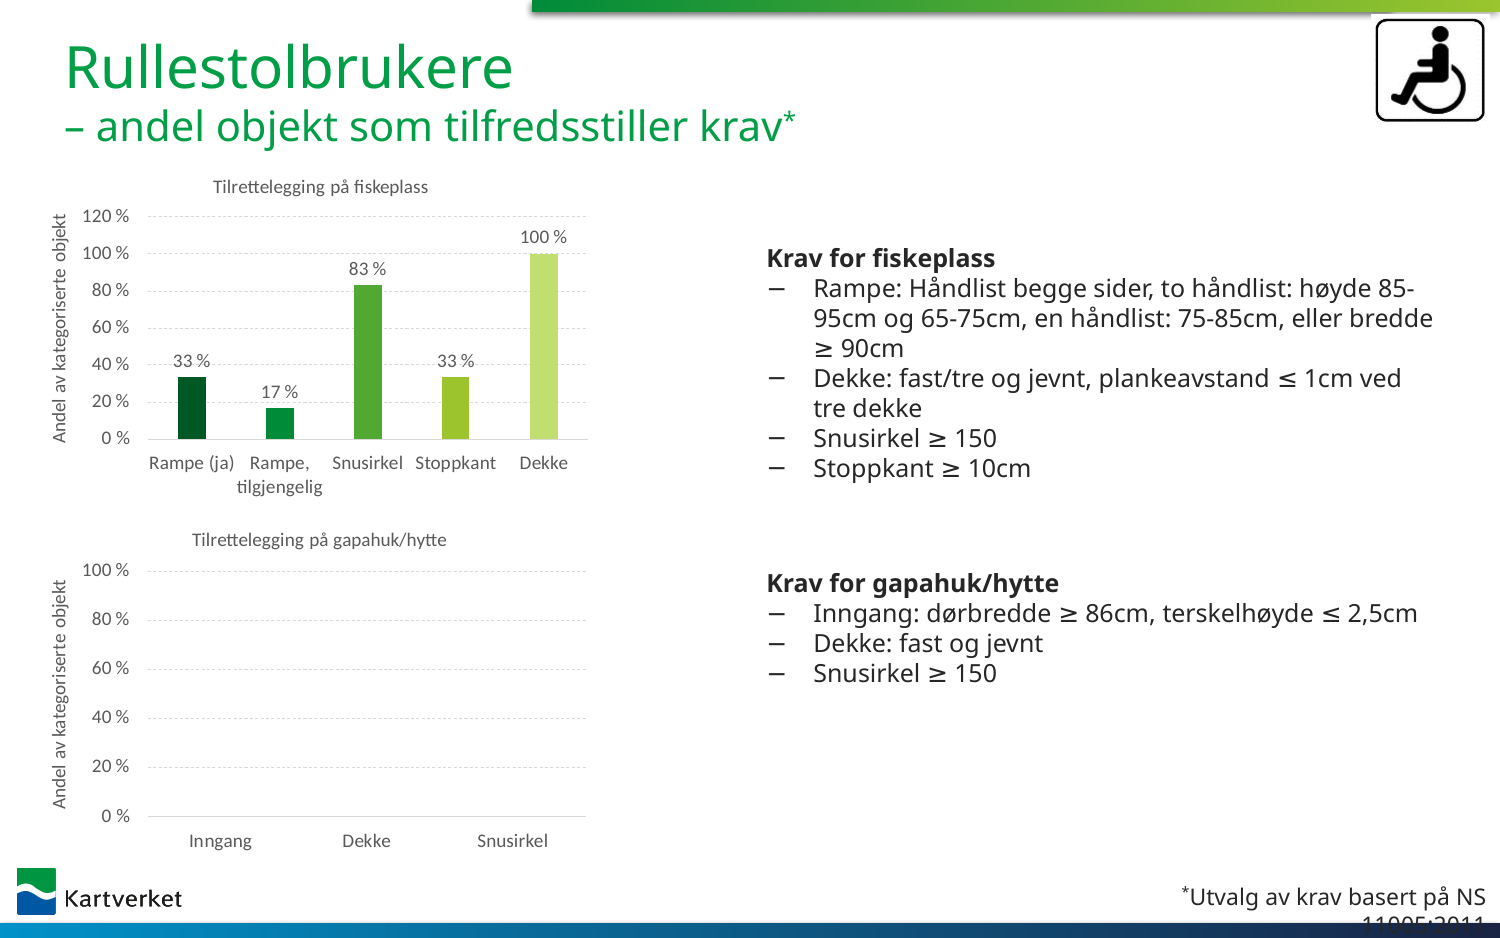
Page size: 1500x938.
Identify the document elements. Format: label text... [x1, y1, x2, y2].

picture [41, 166, 599, 505]
text_box Krav for gapahuk/hytte Inngang: dørbredde ≥ 86cm, terskelhøyde ≤ 2,5cm Dekke: fast og jevnt Snusirkel ≥ 150 [751, 560, 1452, 695]
picture [41, 520, 597, 859]
text_box *Utvalg av krav basert på NS 11005:2011 [1068, 873, 1500, 938]
picture [1371, 13, 1491, 127]
text_box Rullestolbrukere – andel objekt som tilfredsstiller krav* [49, 29, 1431, 158]
text_box Krav for fiskeplass Rampe: Håndlist begge sider, to håndlist: høyde 85-95cm og 65-75cm, en håndlist: 75-85cm, eller bredde ≥ 90cm Dekke: fast/tre og jevnt, plankeavstand ≤ 1cm ved tre dekke Snusirkel ≥ 150 Stoppkant ≥ 10cm [751, 235, 1452, 490]
